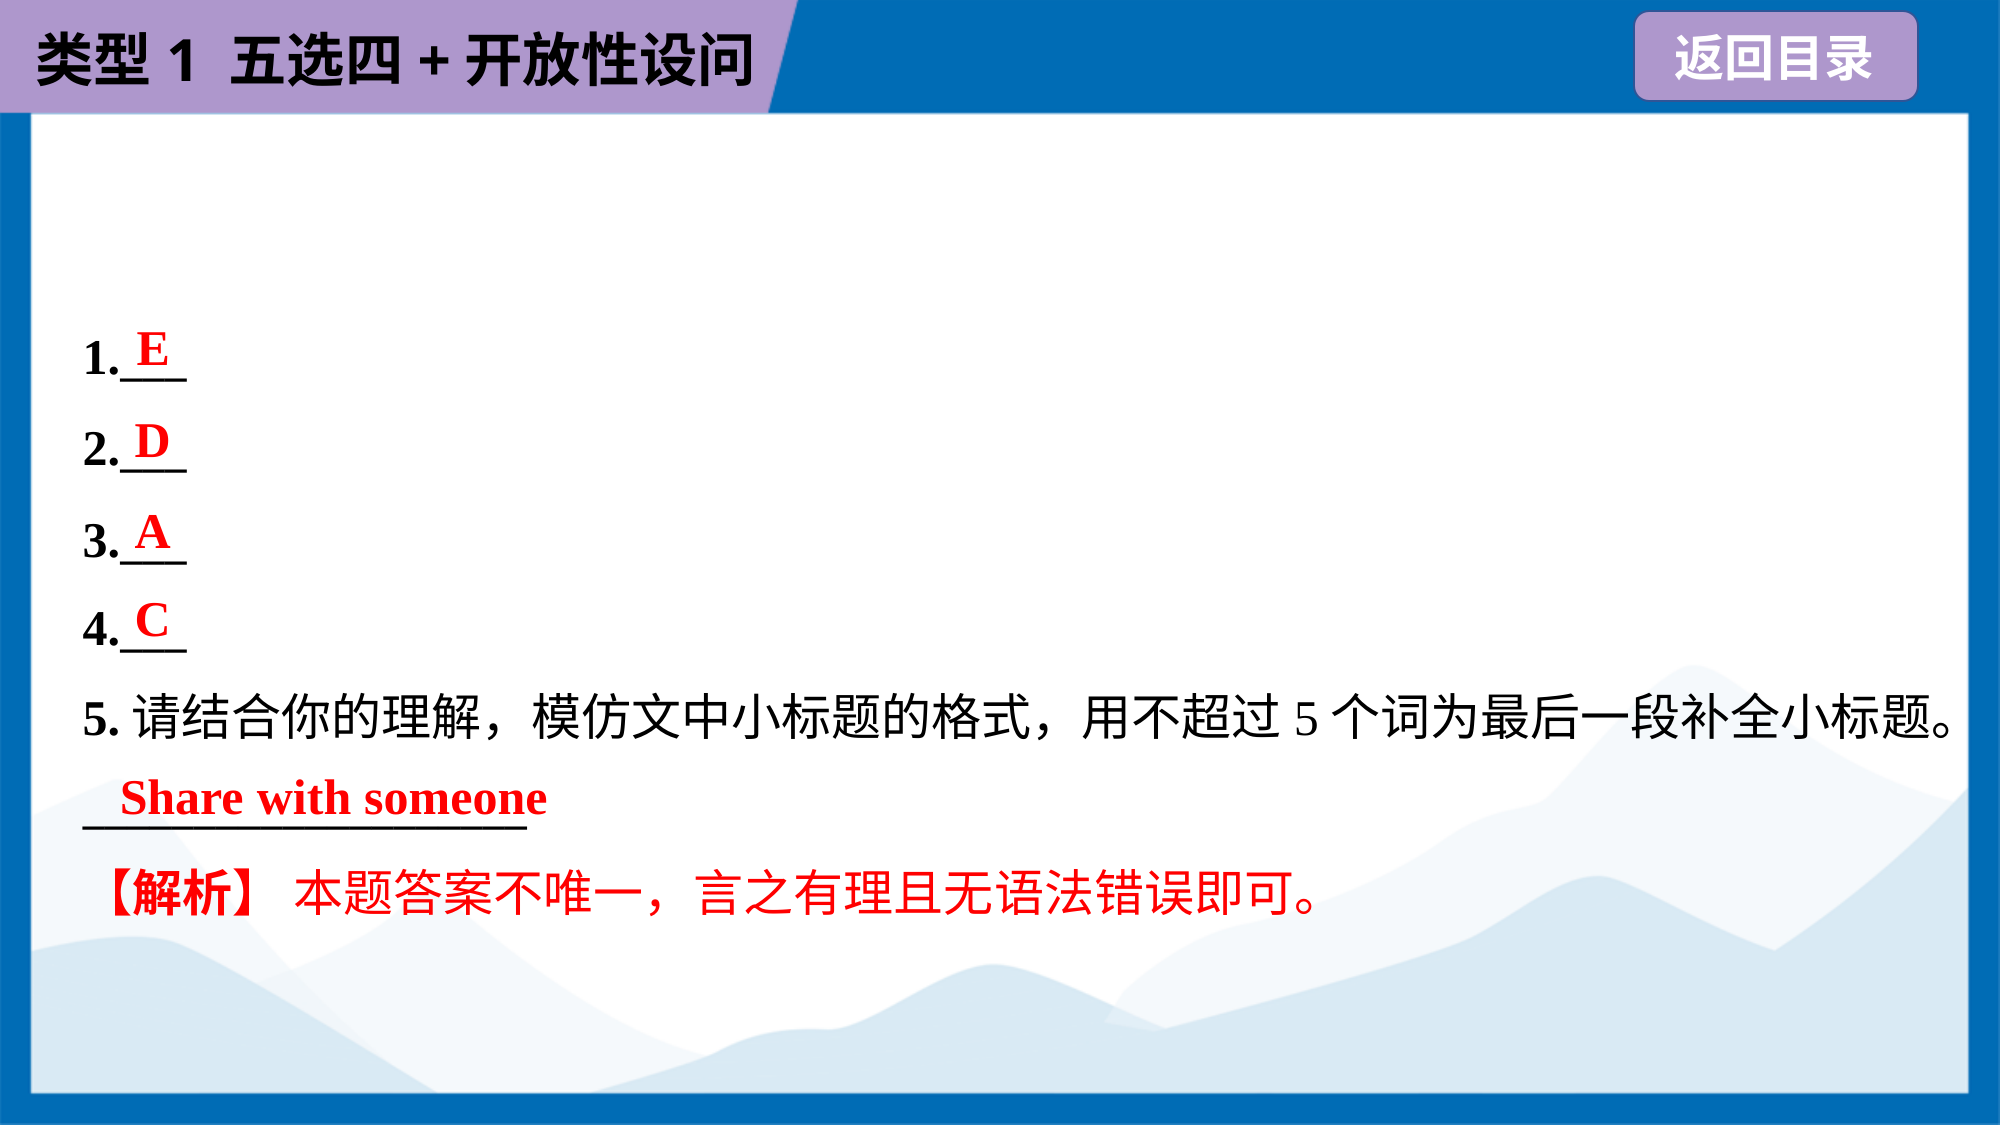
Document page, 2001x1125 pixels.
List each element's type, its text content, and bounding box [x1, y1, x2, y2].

text_box 1.___ 2.___ 3.___ 4.___ [82, 292, 1917, 646]
text_box Share with someone [89, 737, 579, 815]
text_box 5.请结合你的理解，模仿文中小标题的格式，用不超过5个词为最后一段补全小标题。 ____________________ [82, 653, 1917, 824]
text_box D [116, 379, 189, 458]
text_box C [116, 559, 189, 638]
picture [0, 0, 2000, 1125]
text_box A [116, 471, 189, 550]
text_box E [118, 287, 189, 367]
text_box 【解析】 本题答案不唯一，言之有理且无语法错误即可。 [82, 833, 1917, 912]
